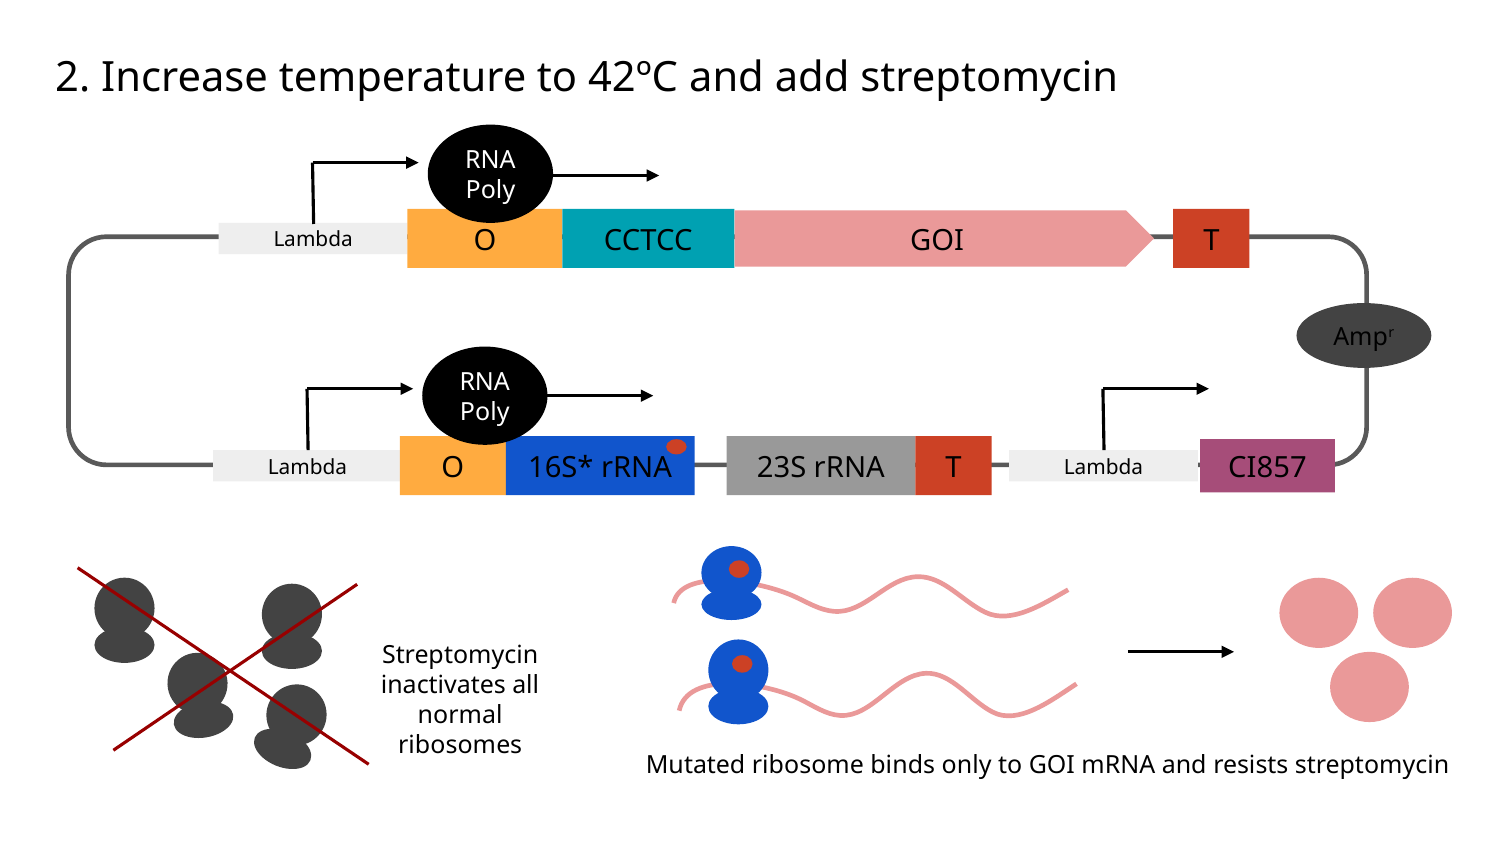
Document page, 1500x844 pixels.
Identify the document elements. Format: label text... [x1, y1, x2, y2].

text_box Mutated ribosome binds only to GOI mRNA and resists streptomycin [625, 733, 1472, 828]
text_box 2. Increase temperature to 42ºC and add streptomycin [40, 34, 1438, 129]
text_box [68, 124, 1432, 496]
text_box [1279, 577, 1359, 648]
text_box [1373, 577, 1452, 648]
text_box [1330, 651, 1409, 723]
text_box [672, 516, 1070, 677]
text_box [678, 605, 1077, 790]
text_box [77, 567, 563, 778]
